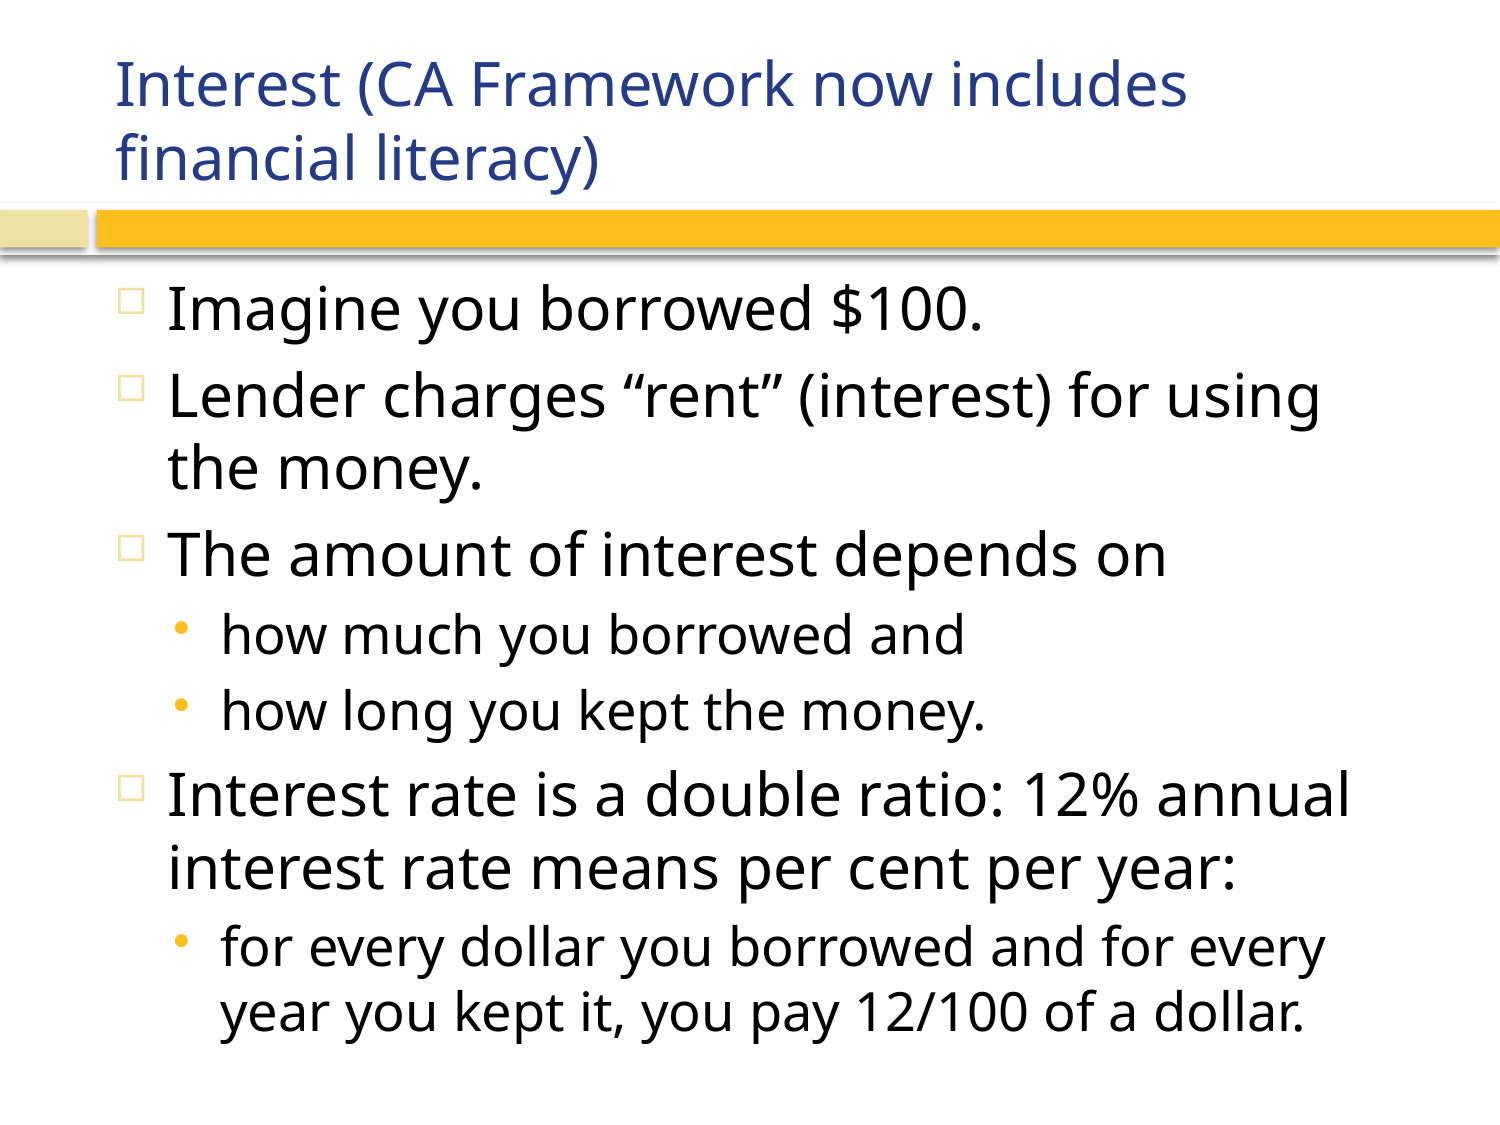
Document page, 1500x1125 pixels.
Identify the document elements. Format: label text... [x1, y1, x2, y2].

list Imagine you borrowed $100. Lender charges “rent” (interest) for using the money. The amount of interest depends on how much you borrowed and how long you kept the money. Interest rate is a double ratio: 12% annual interest rate means per cent per year: for every dollar you borrowed and for every year you kept it, you pay 12/100 of a dollar. [100, 262, 1438, 1000]
title Interest (CA Framework now includes financial literacy) [100, 37, 1438, 200]
